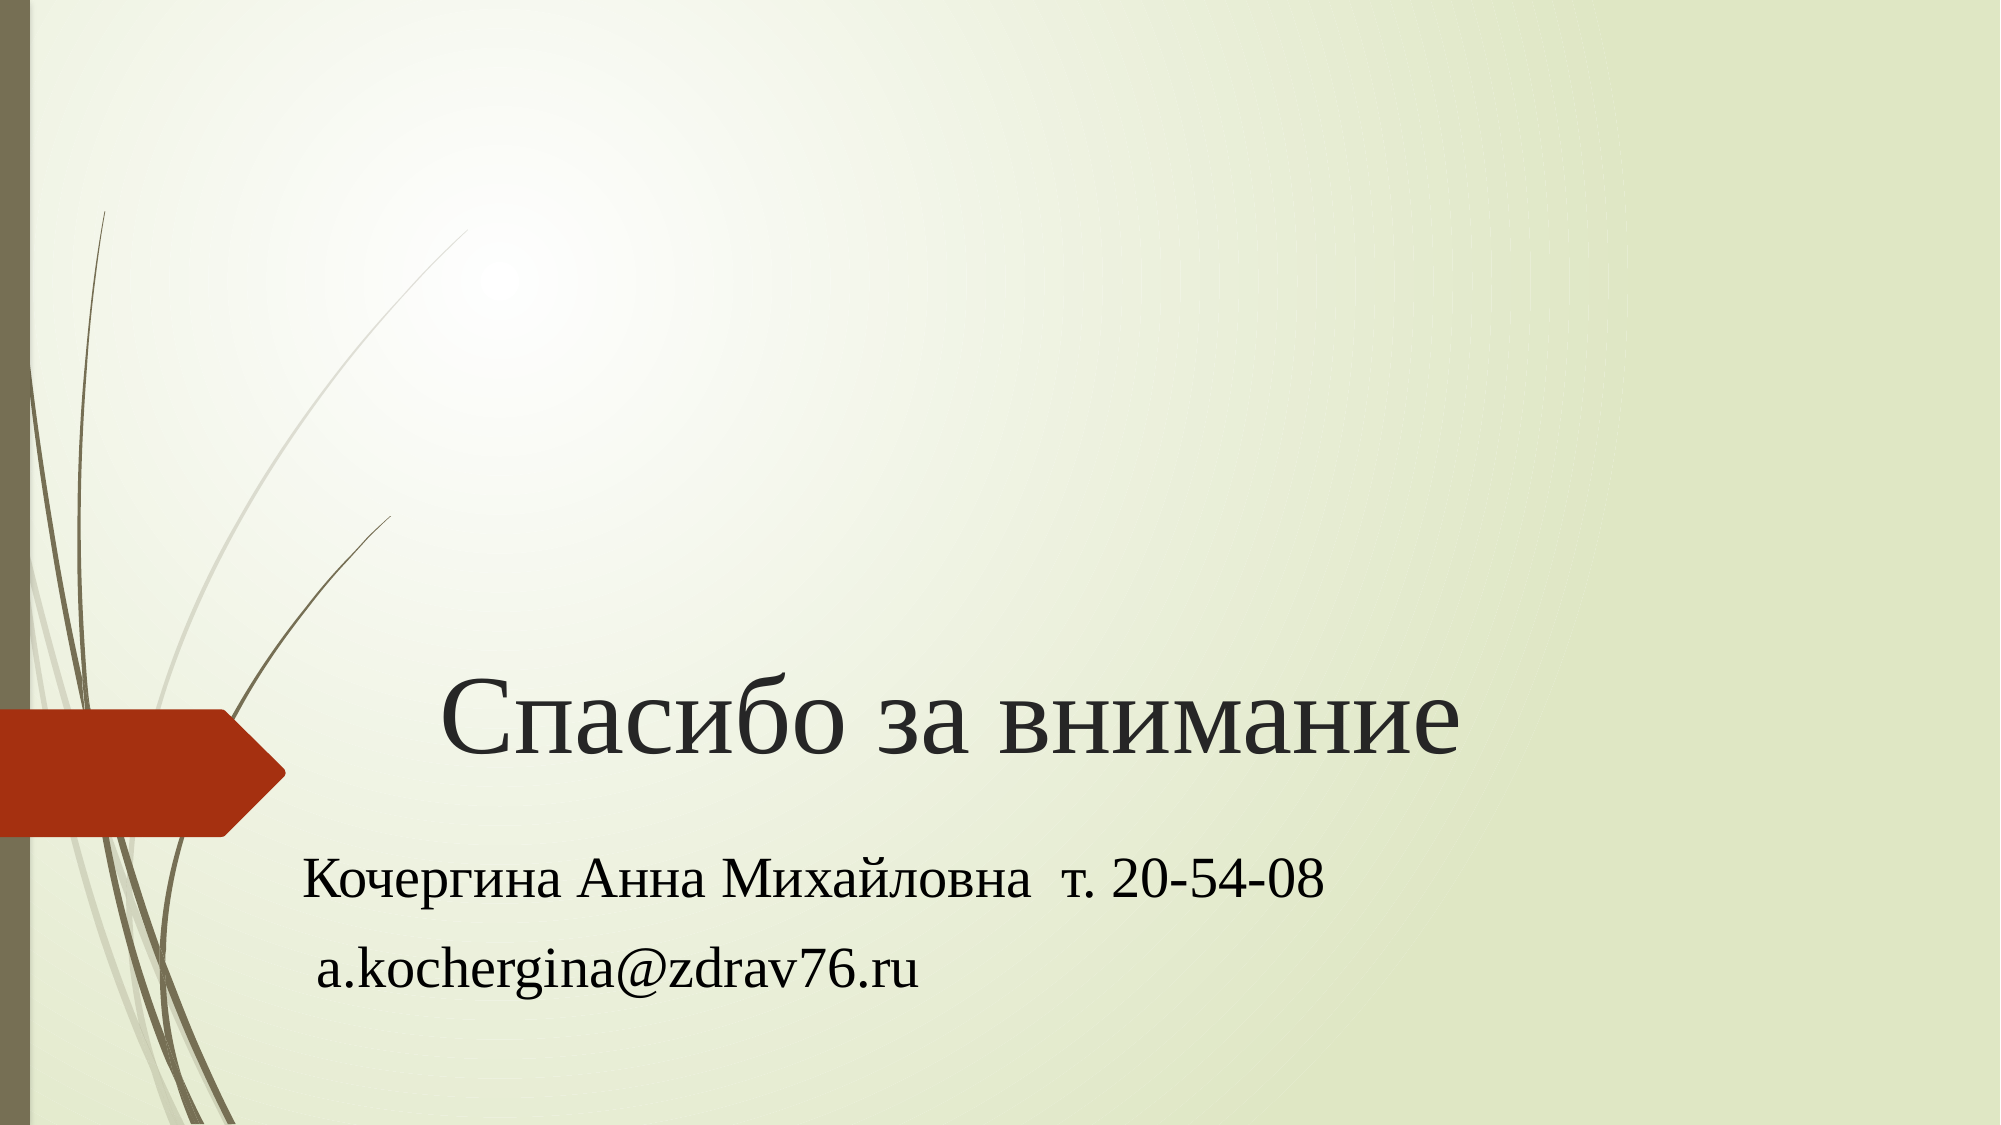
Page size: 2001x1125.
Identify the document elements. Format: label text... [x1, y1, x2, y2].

subtitle Кочергина Анна Михайловна т. 20-54-08 a.kochergina@zdrav76.ru [287, 831, 1713, 933]
title Спасибо за внимание [424, 412, 1888, 784]
